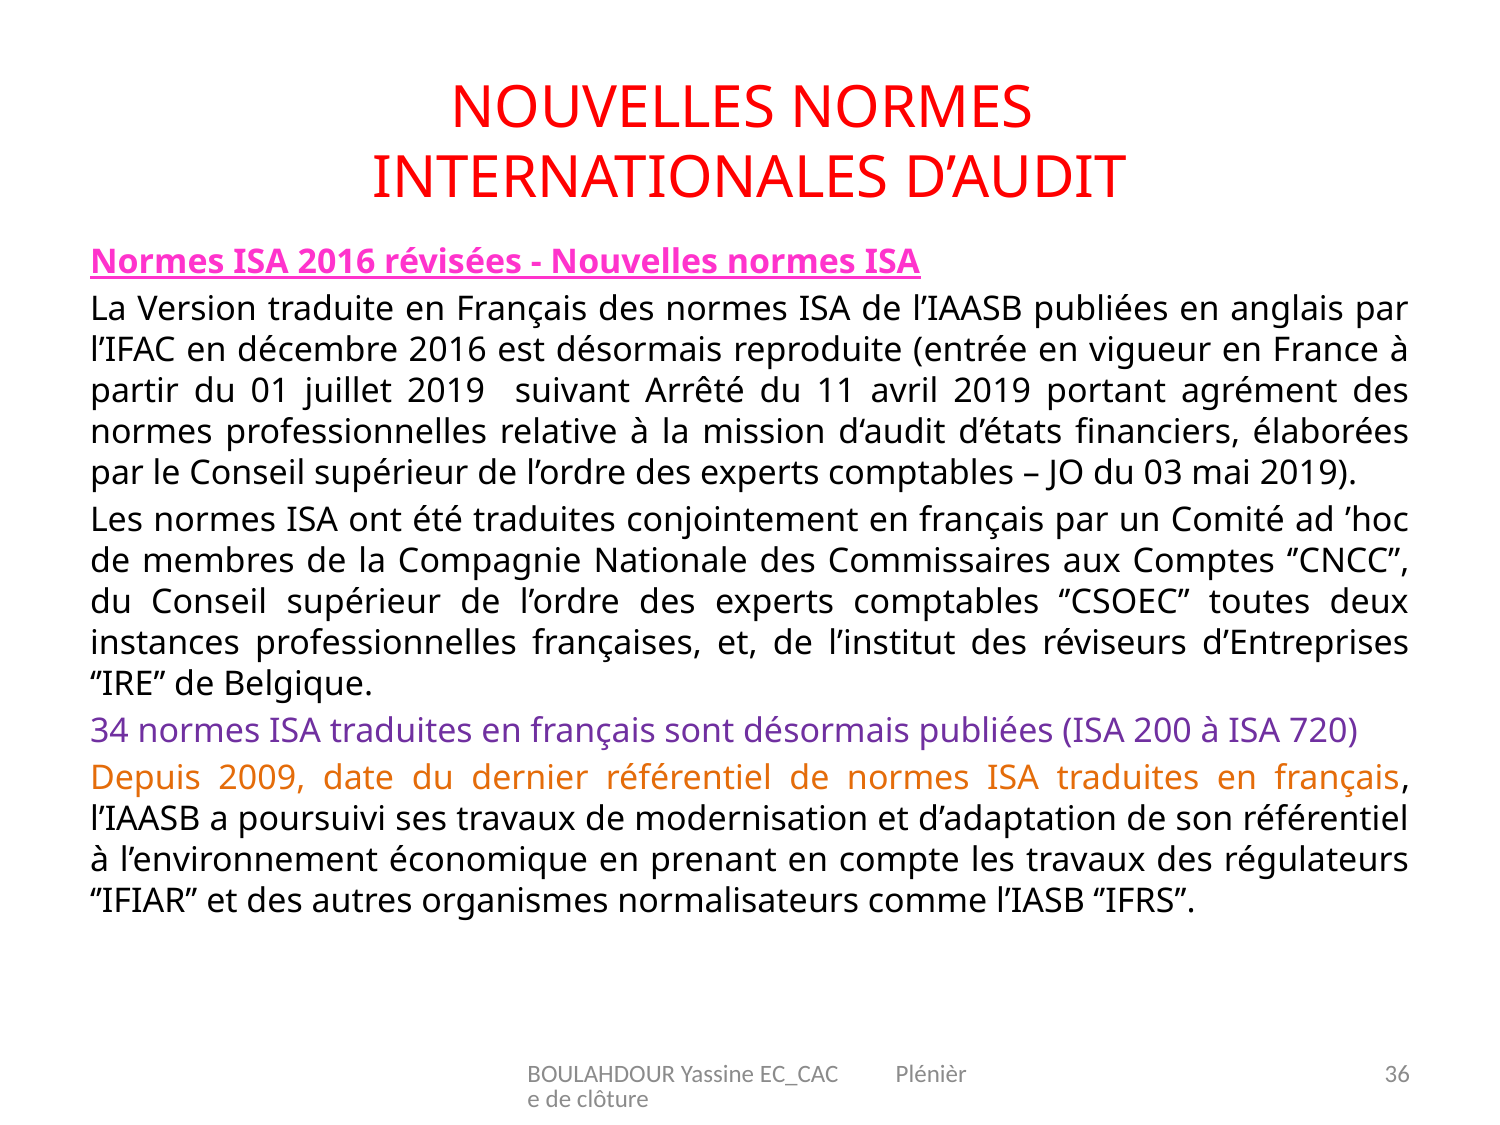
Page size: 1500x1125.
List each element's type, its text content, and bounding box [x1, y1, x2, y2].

footer BOULAHDOUR Yassine EC_CAC Plénière de clôture [512, 1042, 988, 1103]
title Nouvelles Normes internationales d’audit [75, 45, 1425, 231]
list Normes ISA 2016 révisées - Nouvelles normes ISA La Version traduite en Français des normes ISA de l’IAASB publiées en anglais par l’IFAC en décembre 2016 est désormais reproduite (entrée en vigueur en France à partir du 01 juillet 2019 suivant Arrêté du 11 avril 2019 portant agrément des normes professionnelles relative à la mission d‘audit d’états financiers, élaborées par le Conseil supérieur de l’ordre des experts comptables – JO du 03 mai 2019). Les normes ISA ont été traduites conjointement en français par un Comité ad ’hoc de membres de la Compagnie Nationale des Commissaires aux Comptes ‘’CNCC’’, du Conseil supérieur de l’ordre des experts comptables ‘’CSOEC’’ toutes deux instances professionnelles françaises, et, de l’institut des réviseurs d’Entreprises ‘’IRE’’ de Belgique. 34 normes ISA traduites en français sont désormais publiées (ISA 200 à ISA 720) Depuis 2009, date du dernier référentiel de normes ISA traduites en français, l’IAASB a poursuivi ses travaux de modernisation et d’adaptation de son référentiel à l’environnement économique en prenant en compte les travaux des régulateurs ‘’IFIAR’’ et des autres organismes normalisateurs comme l’IASB ‘’IFRS’’. [75, 231, 1425, 1005]
slide_number 36 [1074, 1042, 1425, 1103]
